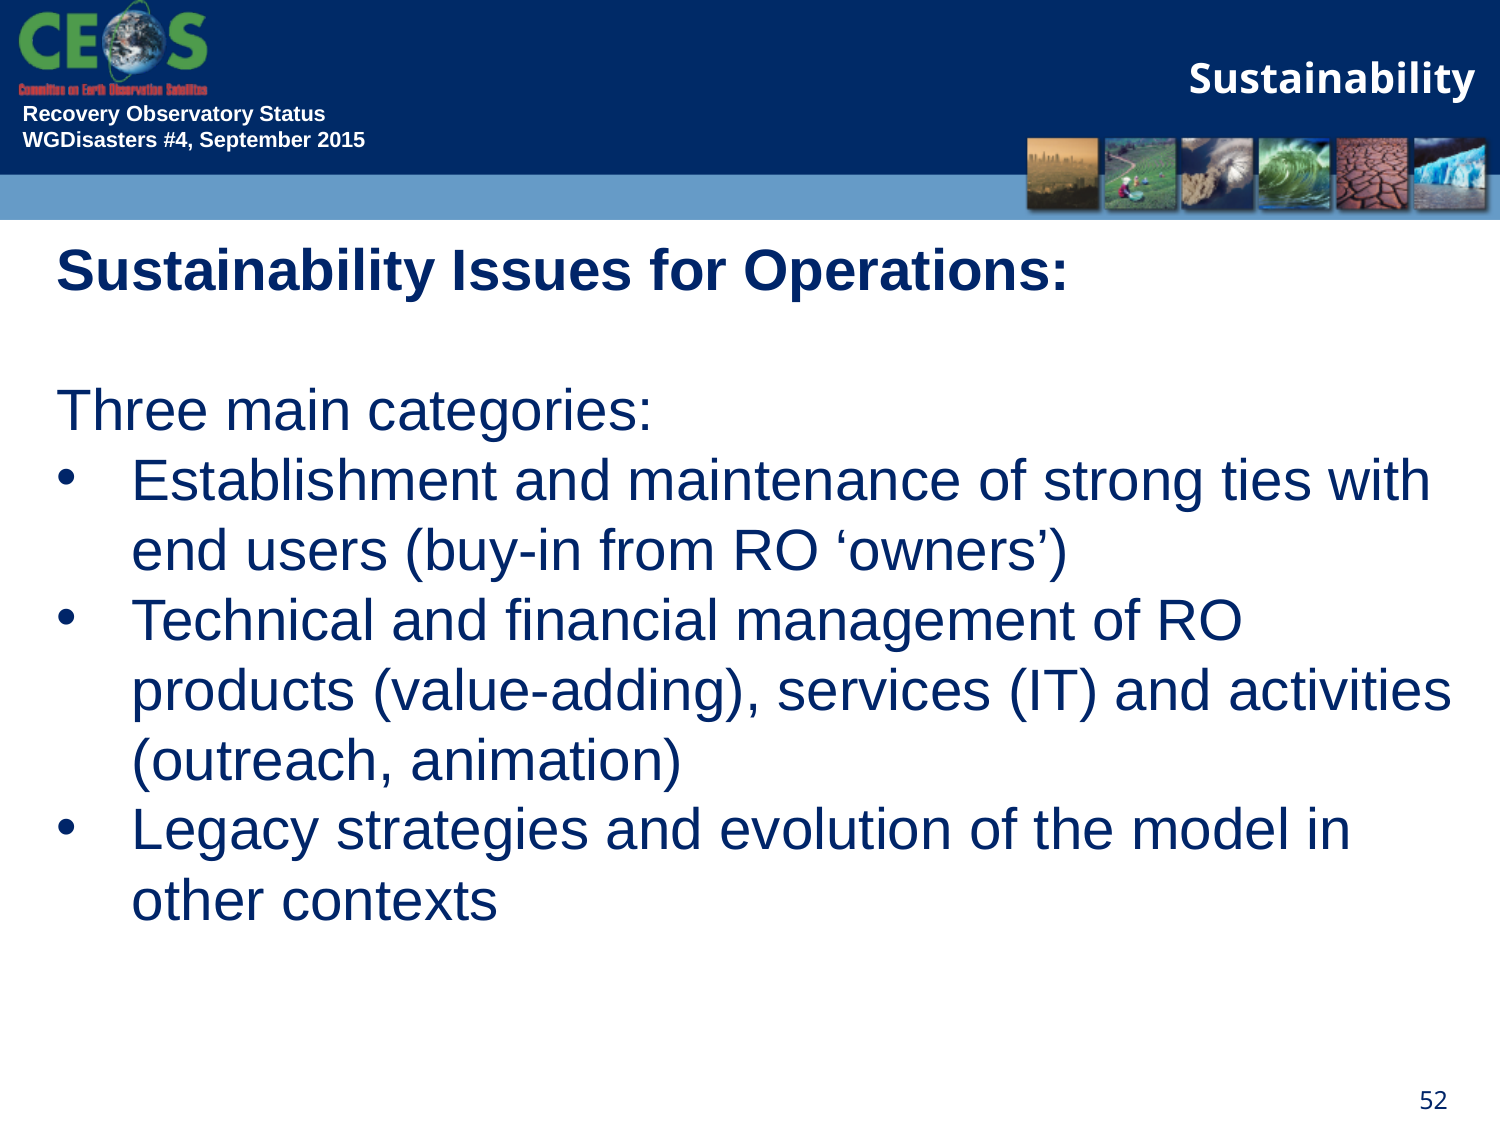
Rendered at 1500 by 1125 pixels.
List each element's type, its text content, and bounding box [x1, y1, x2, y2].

picture [0, 0, 1500, 220]
text_box Sustainability [249, 16, 1491, 138]
text_box Sustainability Issues for Operations: Three main categories: Establishment and maintenance of strong ties with end users (buy-in from RO ‘owners’) Technical and financial management of RO products (value-adding), services (IT) and activities (outreach, animation) Legacy strategies and evolution of the model in other contexts [42, 224, 1491, 1109]
